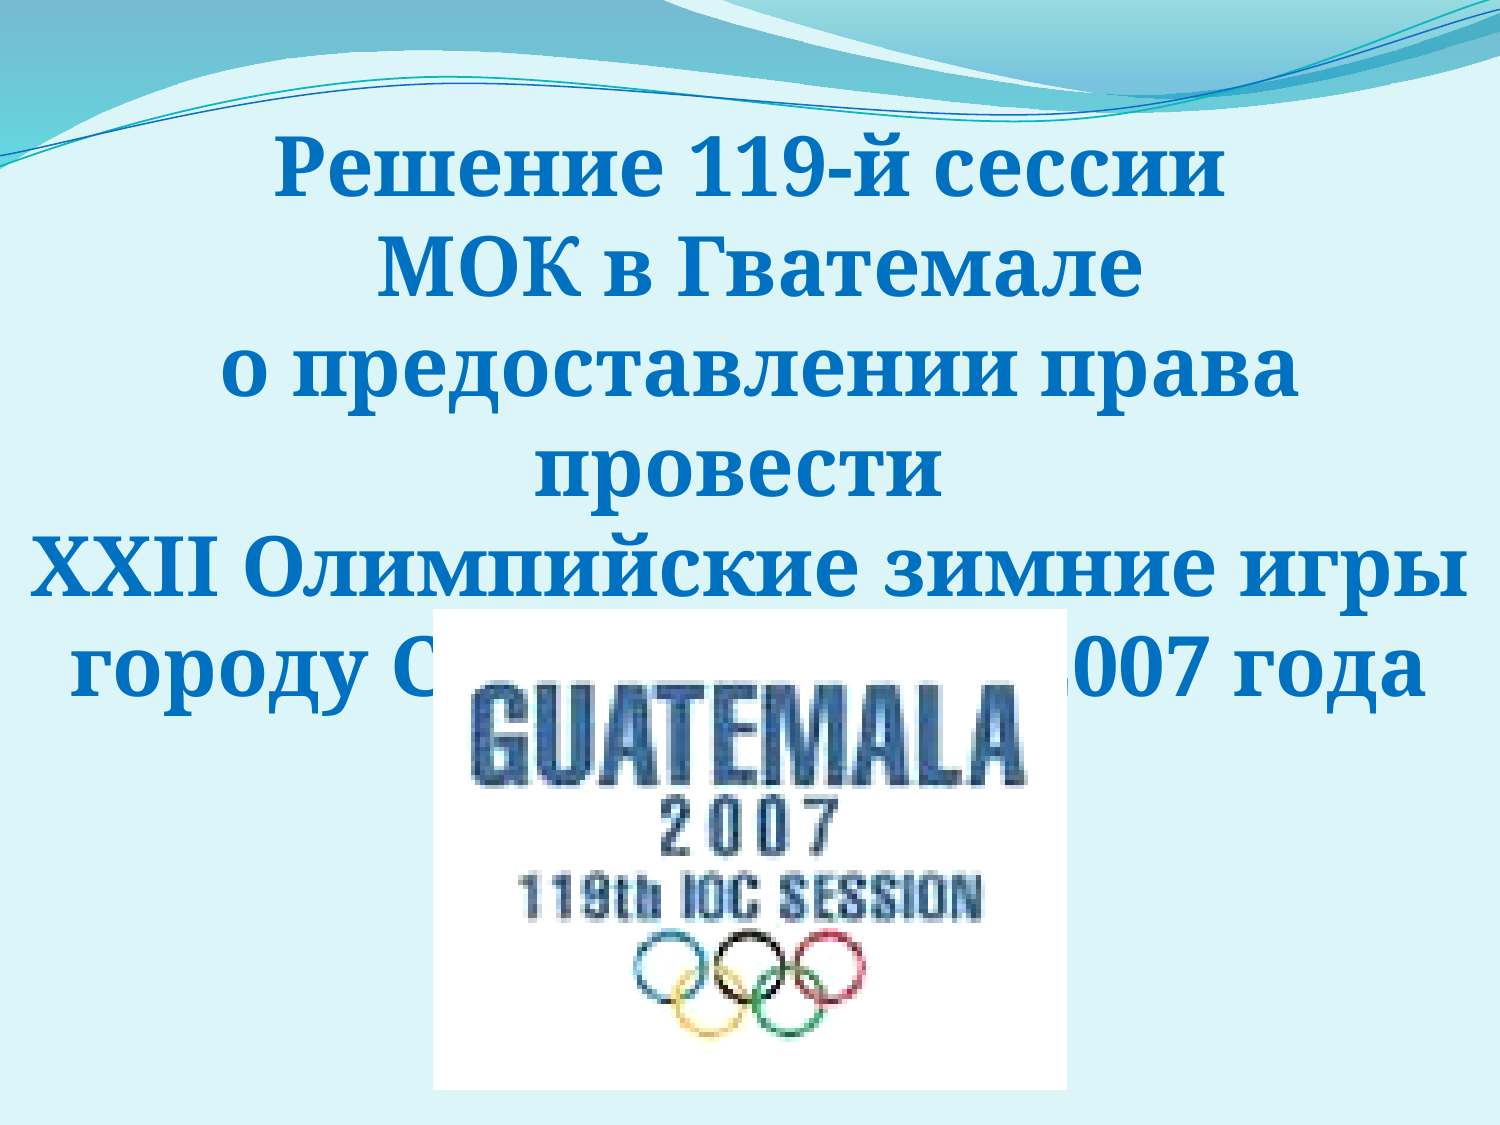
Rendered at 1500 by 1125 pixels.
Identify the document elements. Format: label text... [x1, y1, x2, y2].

picture [433, 609, 1067, 1091]
text_box Решение 119-й сессии МОК в Гватемале о предоставлении права провести XXII Олимпийские зимние игры городу Сочи – 4 июля 2007 года [9, 105, 1490, 721]
